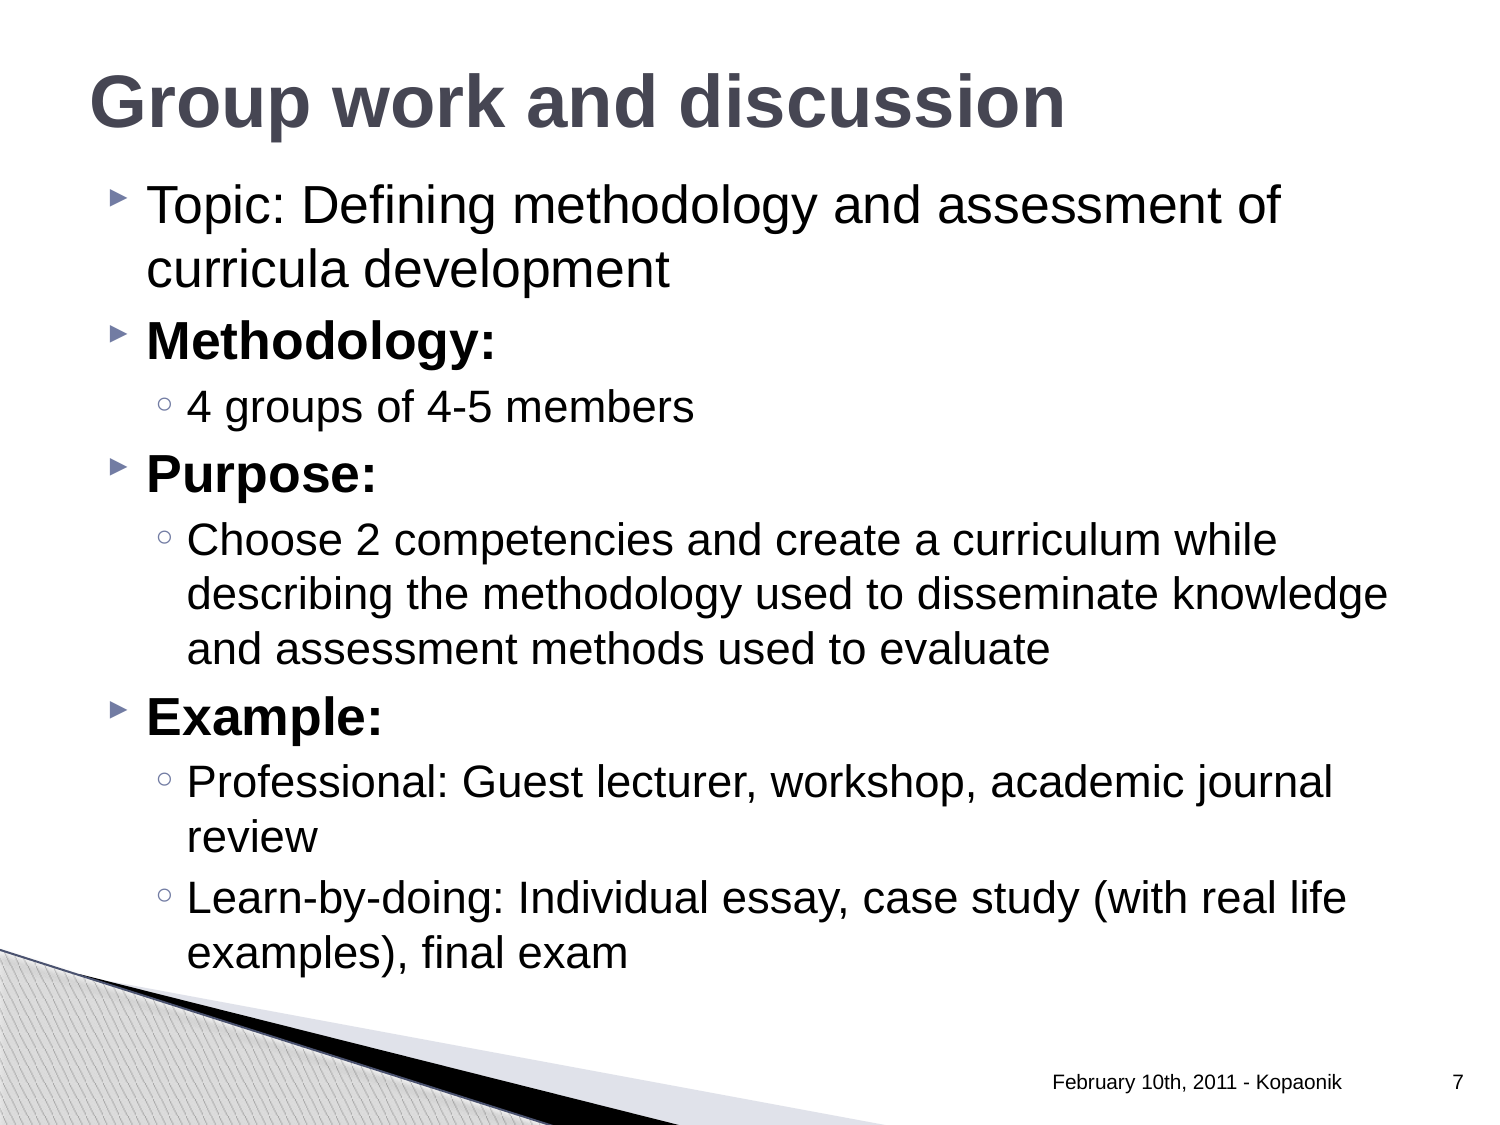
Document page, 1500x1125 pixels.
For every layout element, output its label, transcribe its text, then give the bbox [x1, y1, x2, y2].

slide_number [1037, 1051, 1418, 1112]
slide_number 7 [1418, 1051, 1479, 1112]
title Group work and discussion [75, 45, 1425, 150]
list Topic: Defining methodology and assessment of curricula development Methodology: 4 groups of 4-5 members Purpose: Choose 2 competencies and create a curriculum while describing the methodology used to disseminate knowledge and assessment methods used to evaluate Example: Professional: Guest lecturer, workshop, academic journal review Learn-by-doing: Individual essay, case study (with real life examples), final exam [75, 162, 1425, 986]
